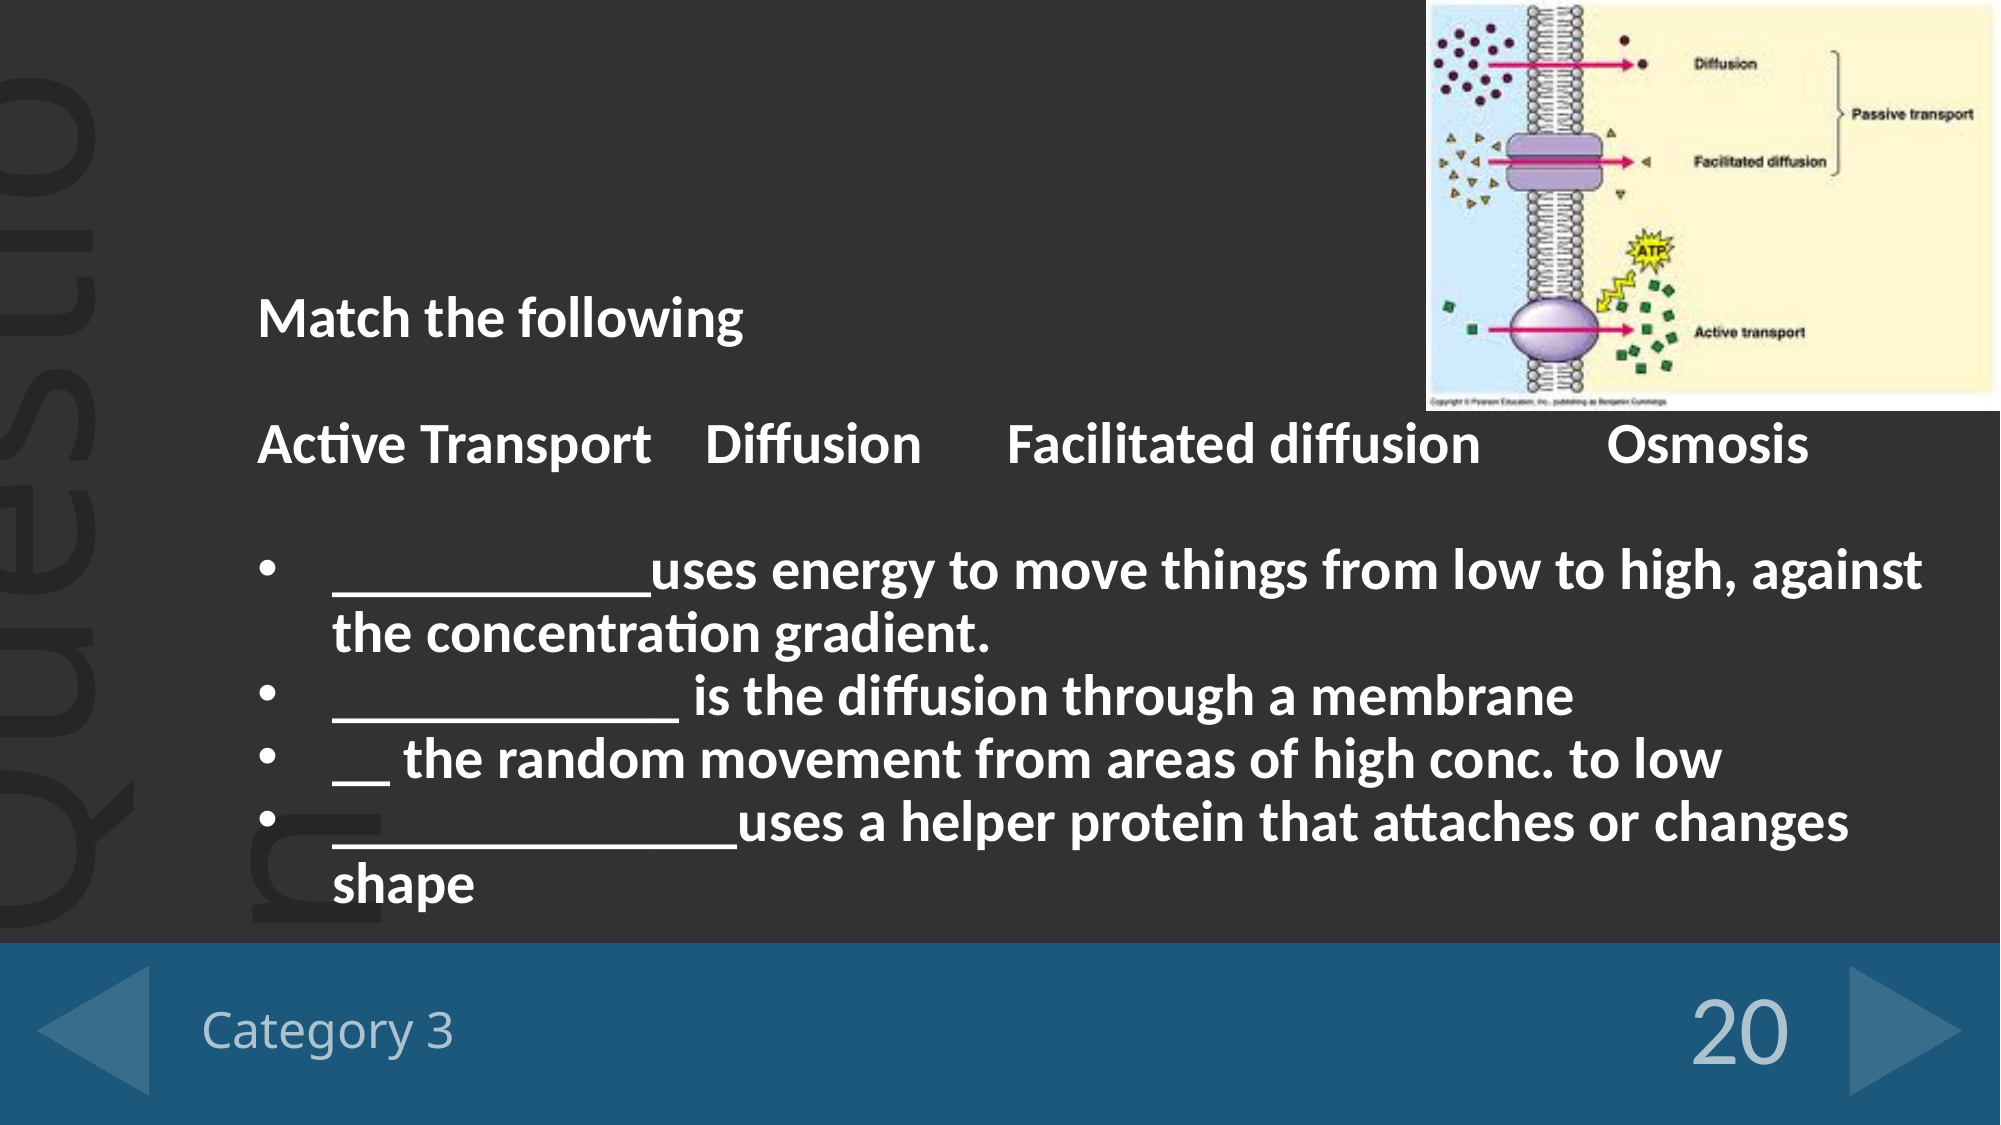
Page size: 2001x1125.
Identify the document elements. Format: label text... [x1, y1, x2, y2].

title Category 3 [185, 967, 1494, 1097]
list 20 [1494, 967, 1806, 1097]
list Match the following Active Transport Diffusion Facilitated diffusion Osmosis ___________uses energy to move things from low to high, against the concentration gradient. ____________ is the diffusion through a membrane __ the random movement from areas of high conc. to low ______________uses a helper protein that attaches or changes shape [242, 265, 2000, 939]
picture [1426, 0, 2000, 411]
